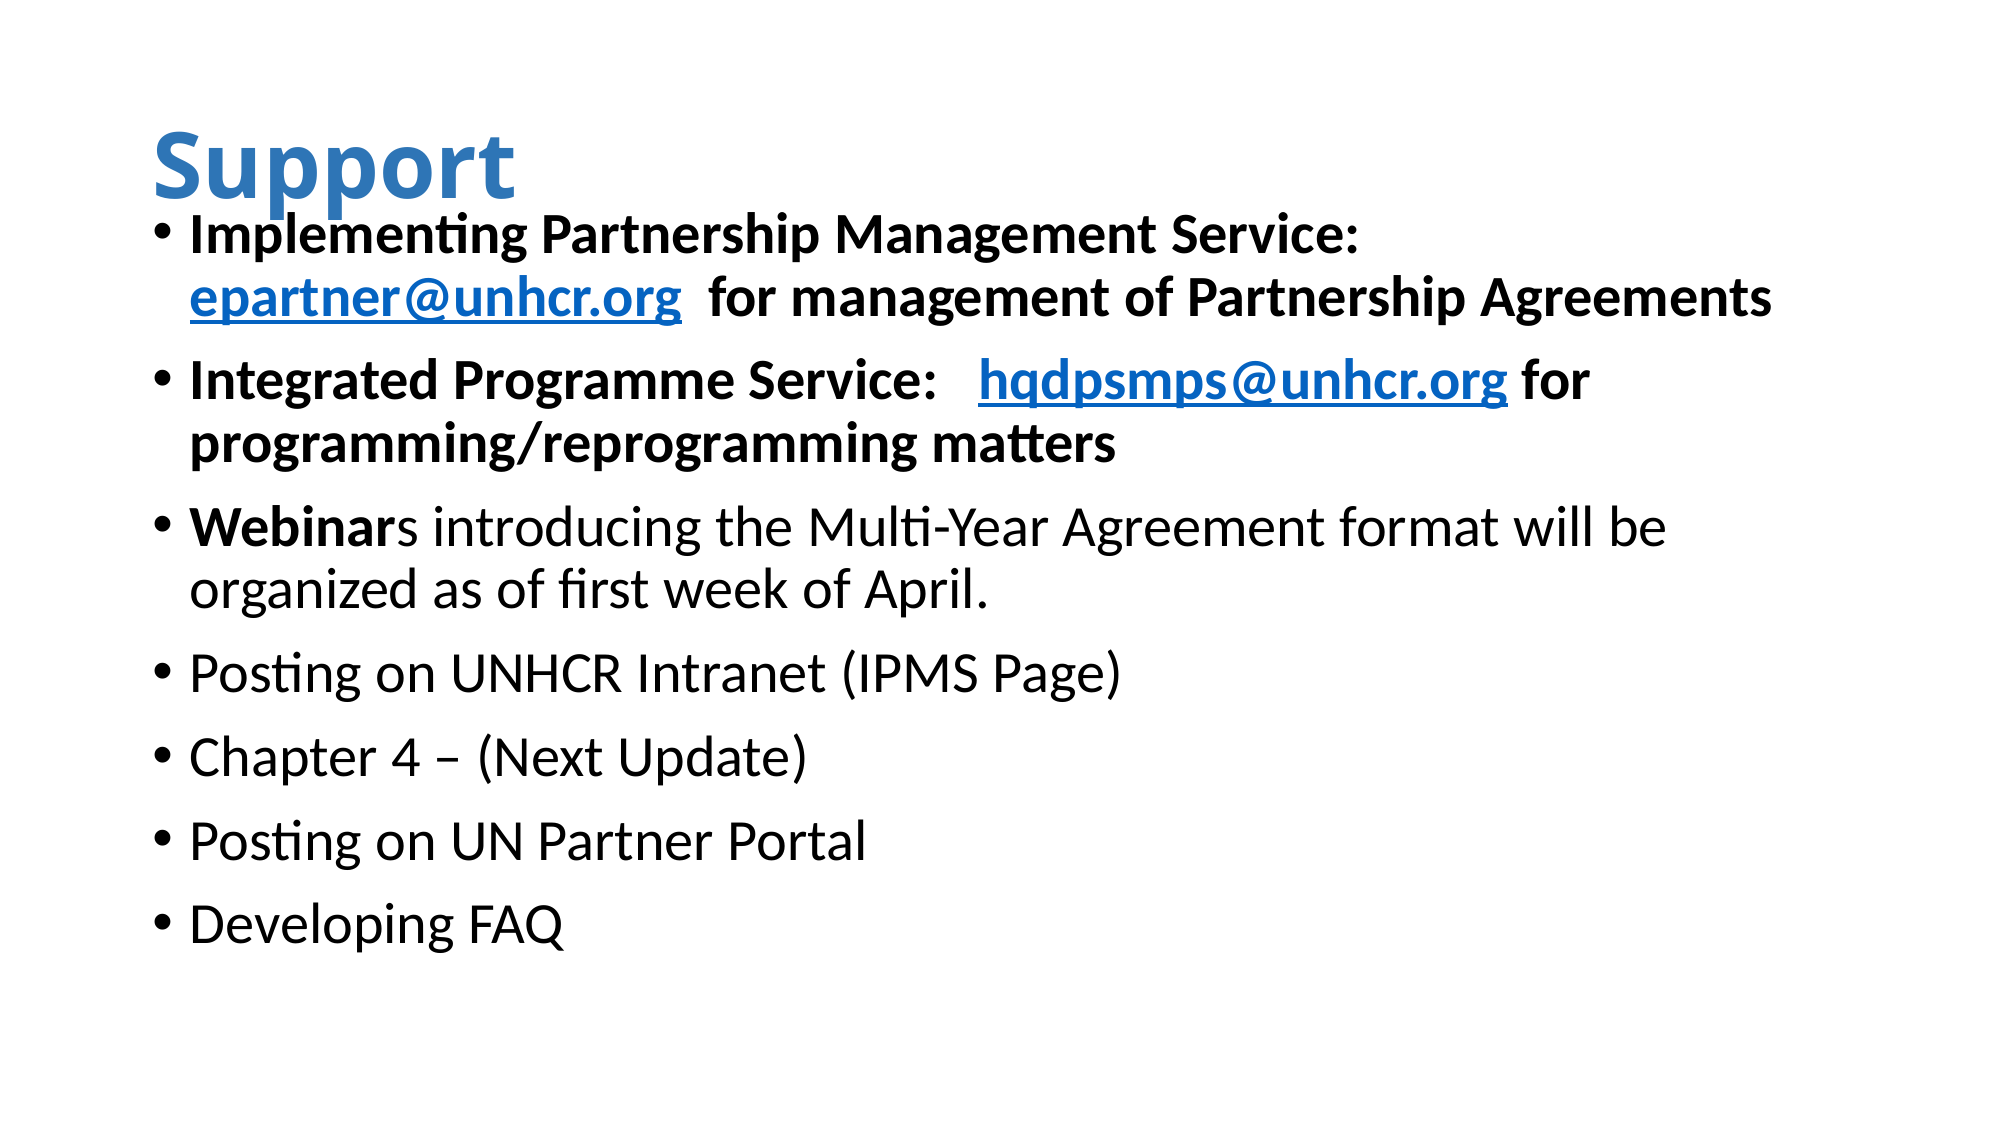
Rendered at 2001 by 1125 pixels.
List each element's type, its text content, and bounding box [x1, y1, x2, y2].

title Support [137, 59, 1863, 195]
list Implementing Partnership Management Service: epartner@unhcr.org for management of Partnership Agreements Integrated Programme Service: hqdpsmps@unhcr.org for programming/reprogramming matters Webinars introducing the Multi-Year Agreement format will be organized as of first week of April. Posting on UNHCR Intranet (IPMS Page) Chapter 4 – (Next Update) Posting on UN Partner Portal Developing FAQ [137, 195, 1863, 1017]
